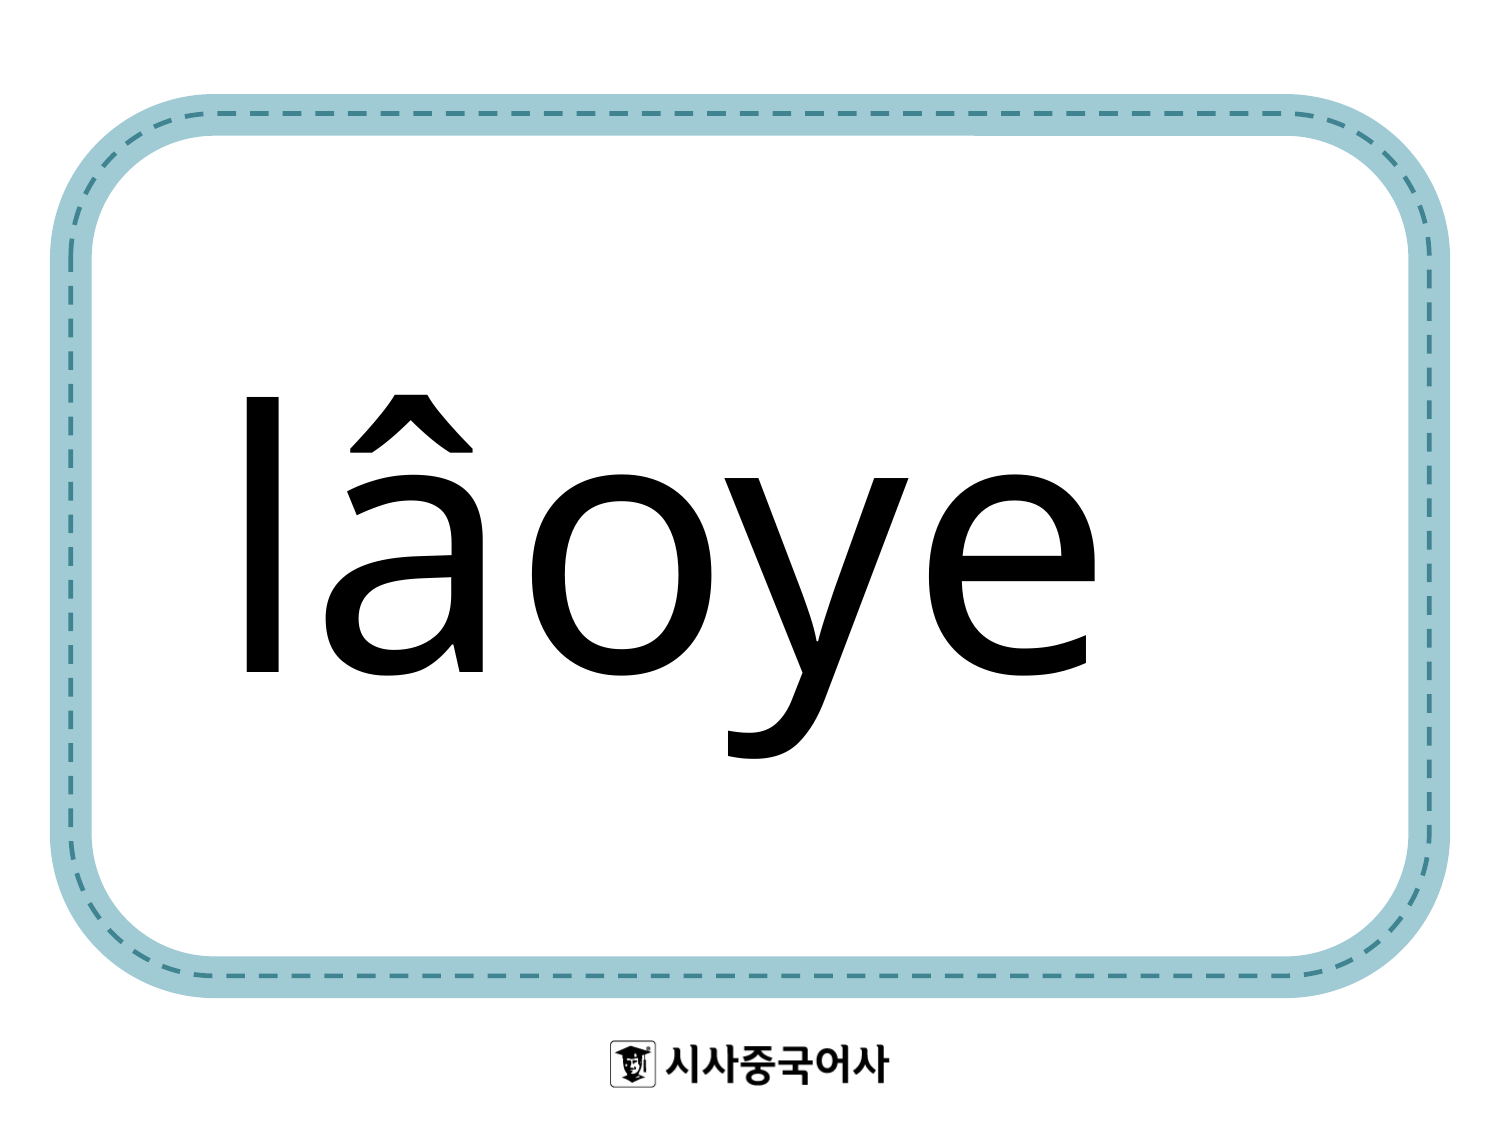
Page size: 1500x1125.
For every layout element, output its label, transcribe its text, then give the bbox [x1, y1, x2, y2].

picture [602, 1034, 898, 1094]
text_box lâoye [145, 196, 1354, 859]
